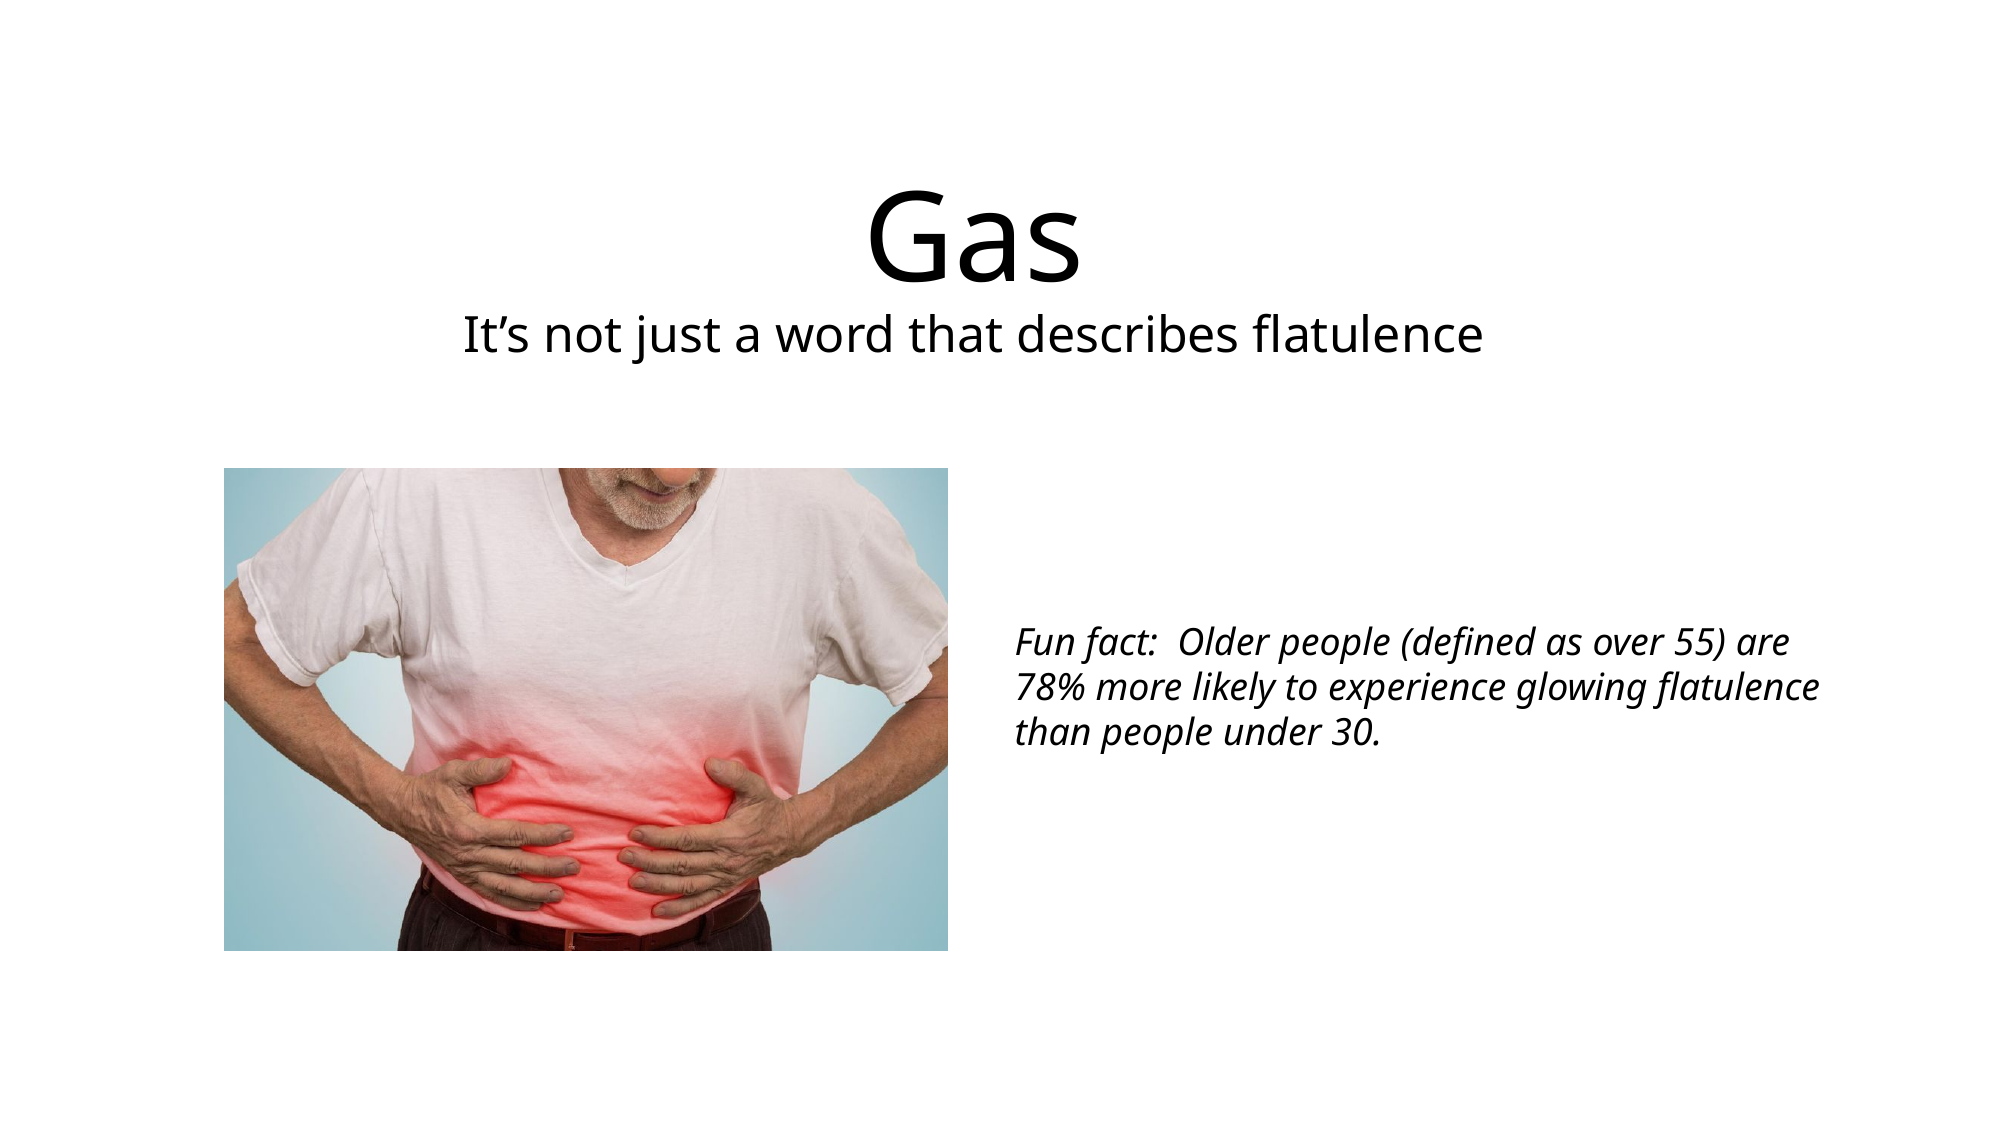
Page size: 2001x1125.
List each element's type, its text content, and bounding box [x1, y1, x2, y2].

picture [223, 468, 949, 952]
text_box Fun fact: Older people (defined as over 55) are 78% more likely to experience glowing flatulence than people under 30. [999, 610, 1858, 761]
title Gas [224, 0, 1725, 301]
subtitle It’s not just a word that describes flatulence [224, 301, 1725, 574]
